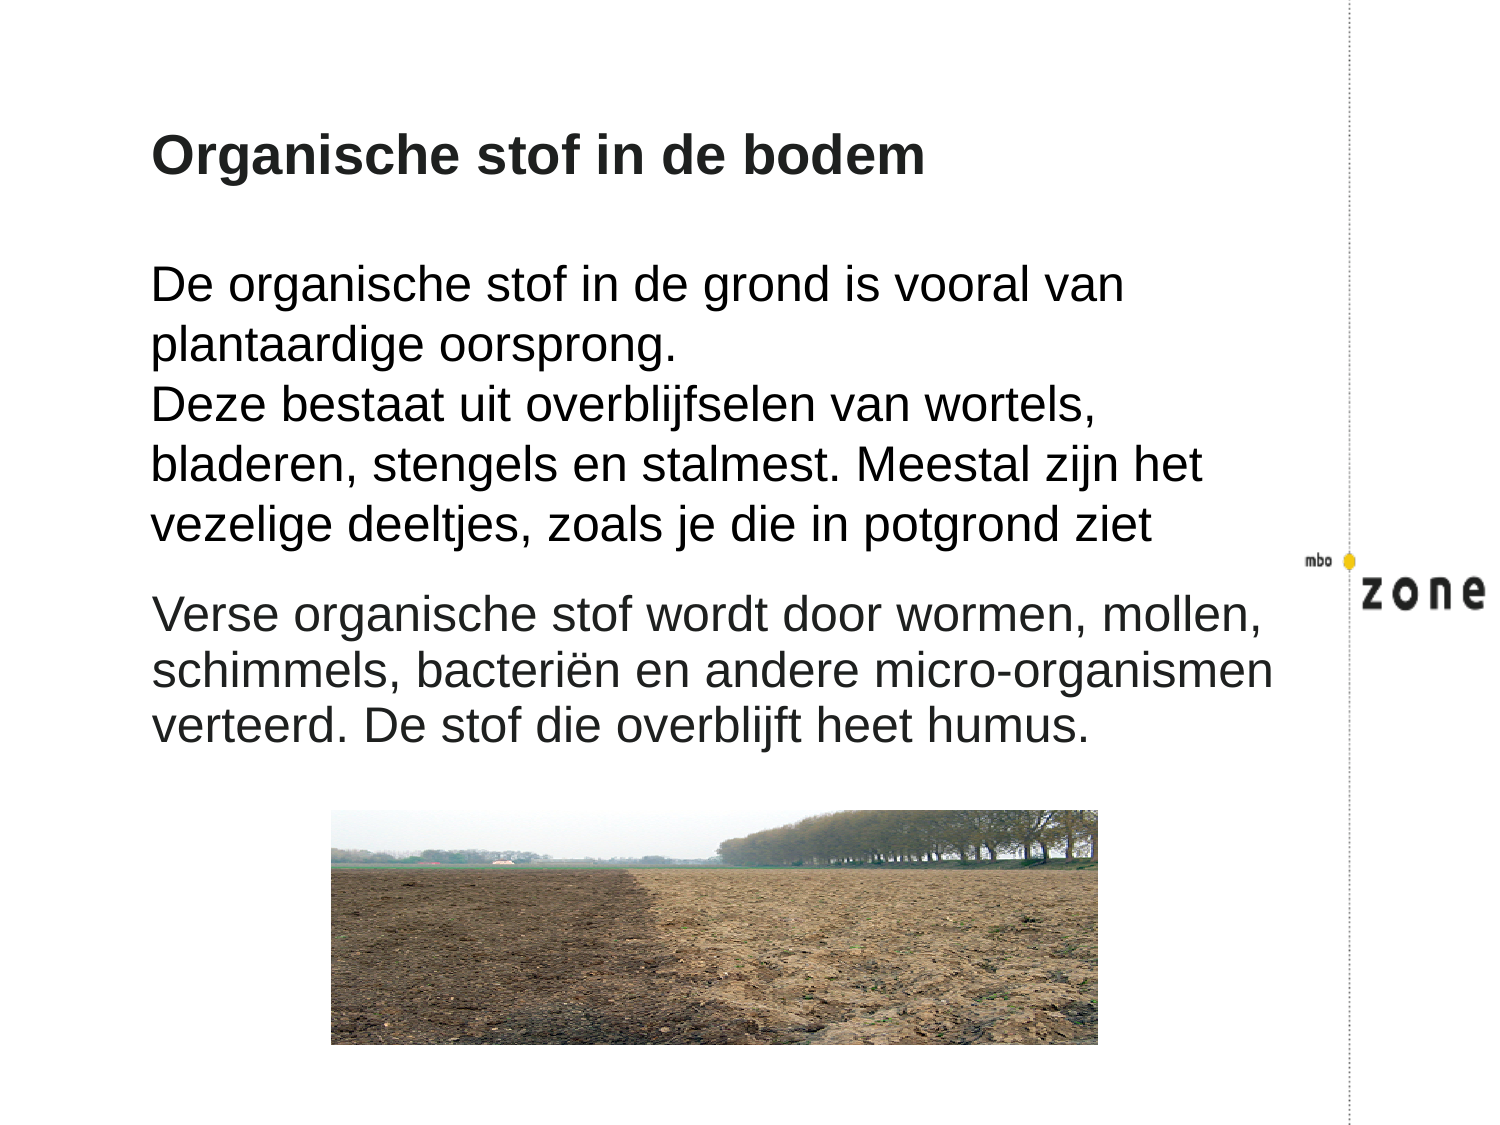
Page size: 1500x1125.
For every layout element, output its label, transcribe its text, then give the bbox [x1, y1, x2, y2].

picture [331, 810, 1098, 1045]
text_box De organische stof in de grond is vooral van plantaardige oorsprong. Deze bestaat uit overblijfselen van wortels, bladeren, stengels en stalmest. Meestal zijn het vezelige deeltjes, zoals je die in potgrond ziet [135, 244, 1282, 560]
picture [1197, 0, 1500, 1125]
subtitle Verse organische stof wordt door wormen, mollen, schimmels, bacteriën en andere micro-organismen verteerd. De stof die overblijft heet humus. [151, 586, 1277, 858]
title Organische stof in de bodem [151, 43, 1239, 186]
